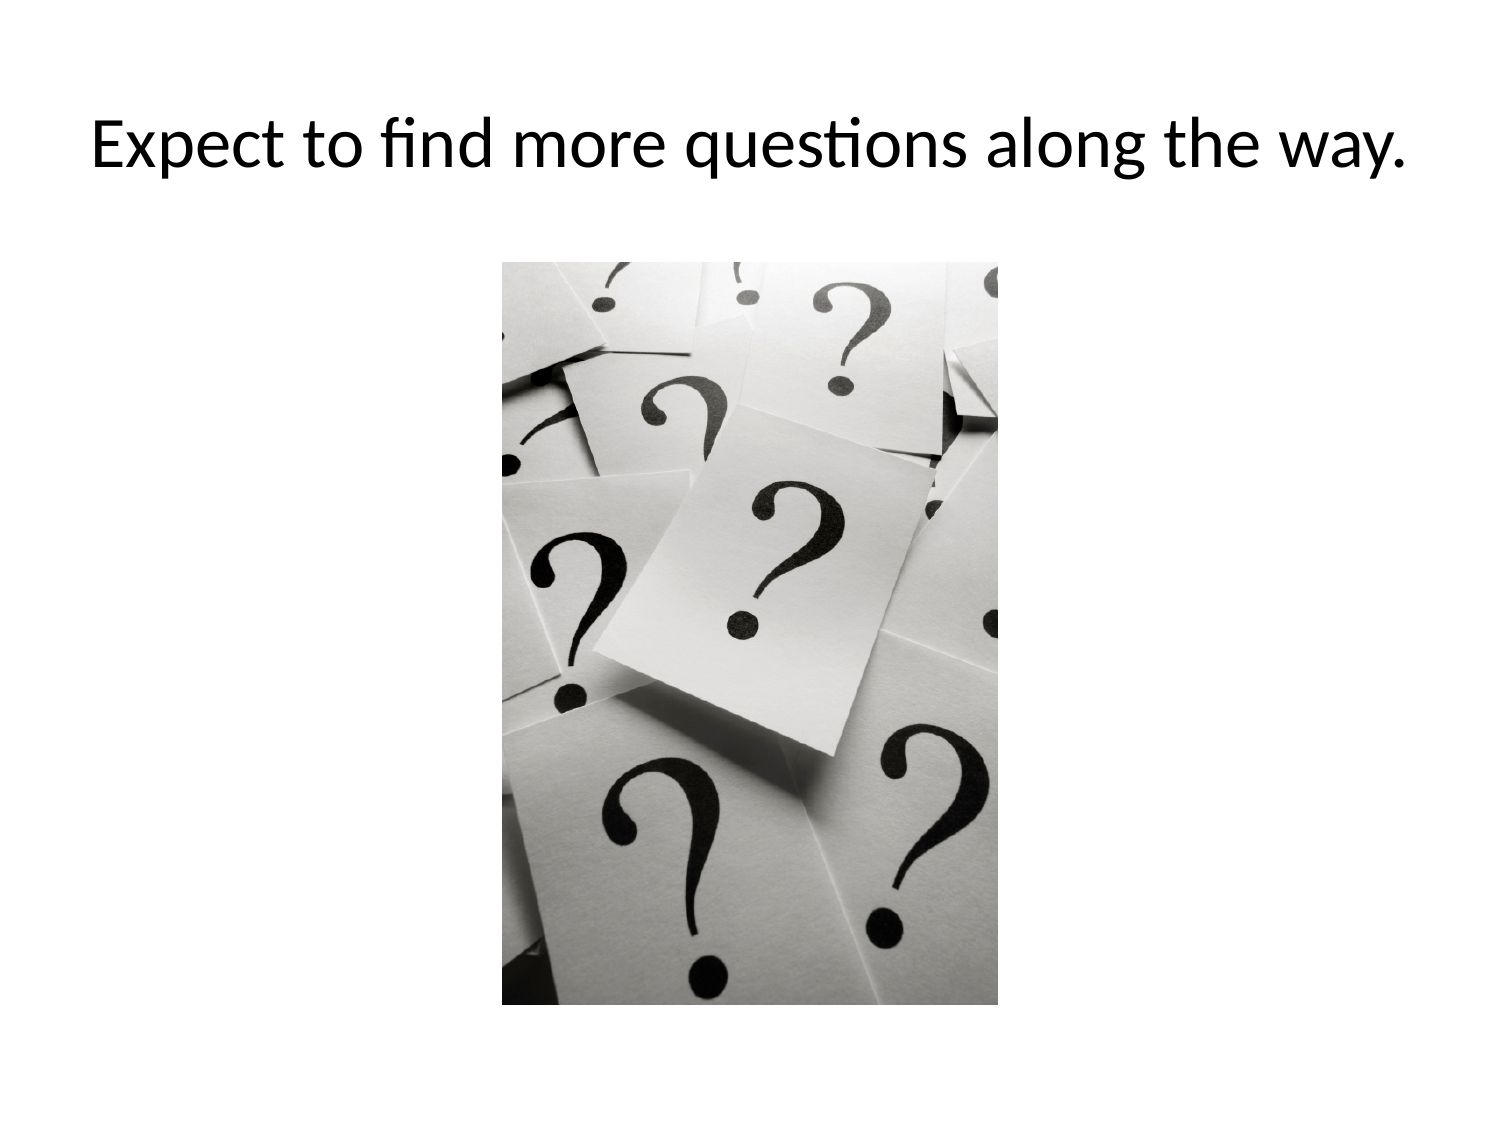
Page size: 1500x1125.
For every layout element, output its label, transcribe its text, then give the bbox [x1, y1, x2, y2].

title Expect to find more questions along the way. [75, 45, 1425, 233]
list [74, 262, 1426, 1006]
